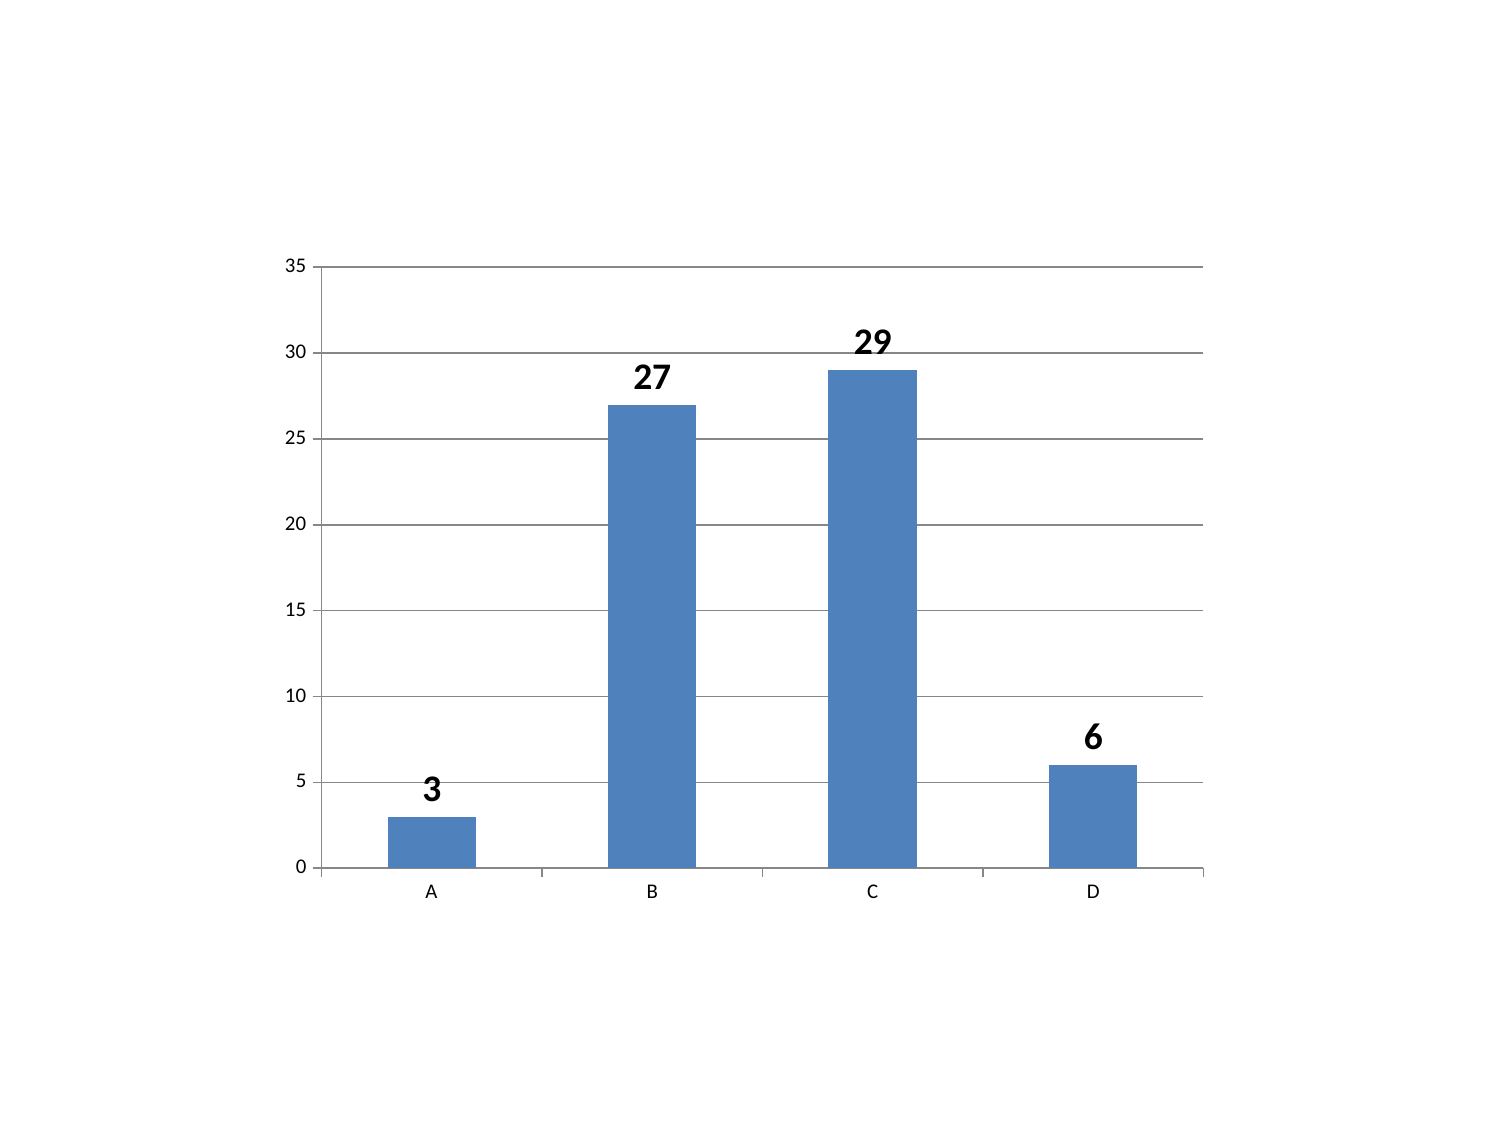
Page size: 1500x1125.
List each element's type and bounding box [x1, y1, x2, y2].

chart [265, 243, 1223, 918]
